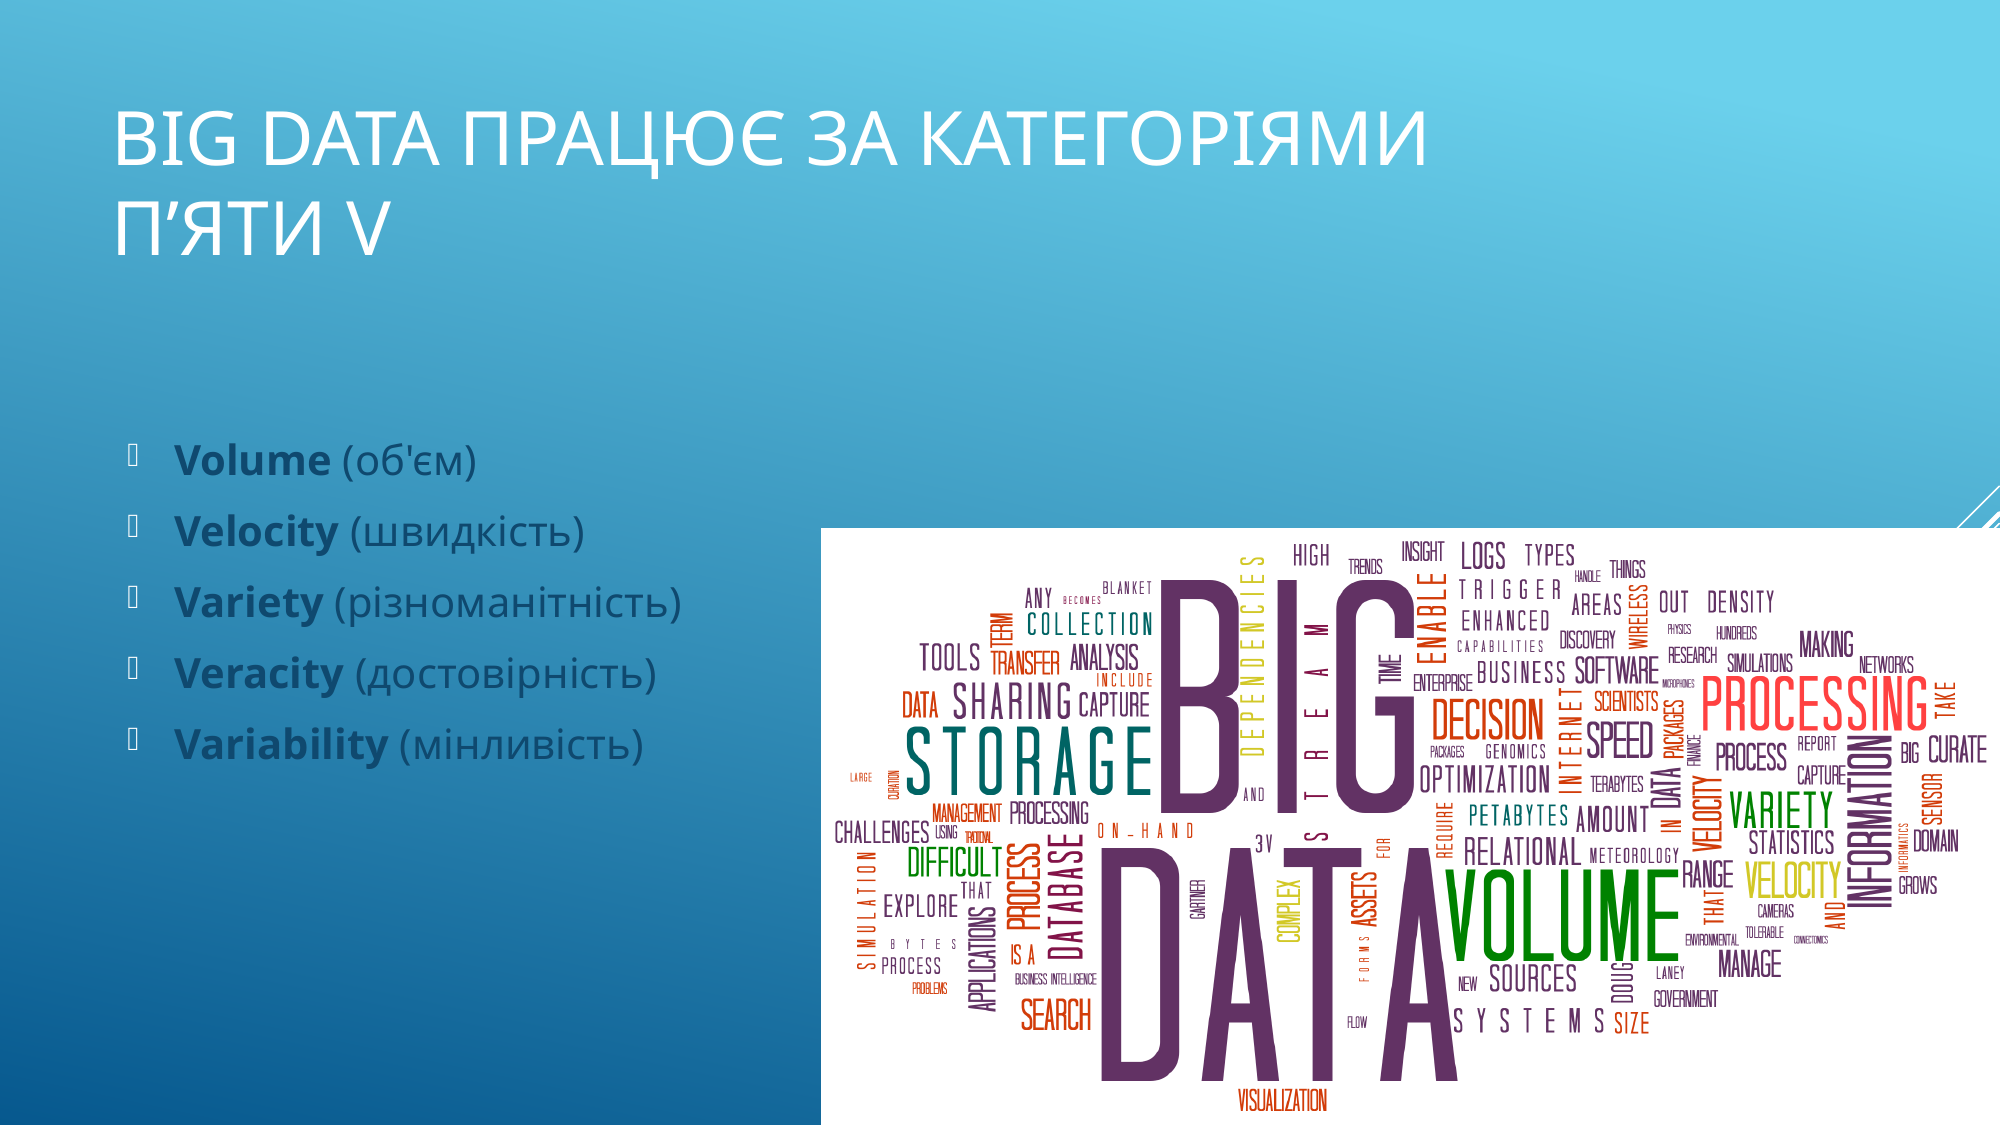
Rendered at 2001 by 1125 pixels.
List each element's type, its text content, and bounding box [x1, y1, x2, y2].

list Volume (об'єм) Velocity (швидкість) Variety (різноманітність) Veracity (достовірність) Variability (мінливість) [112, 304, 1513, 898]
title Big data працює за категоріями п’яти v [96, 57, 1497, 305]
picture [821, 528, 2000, 1125]
